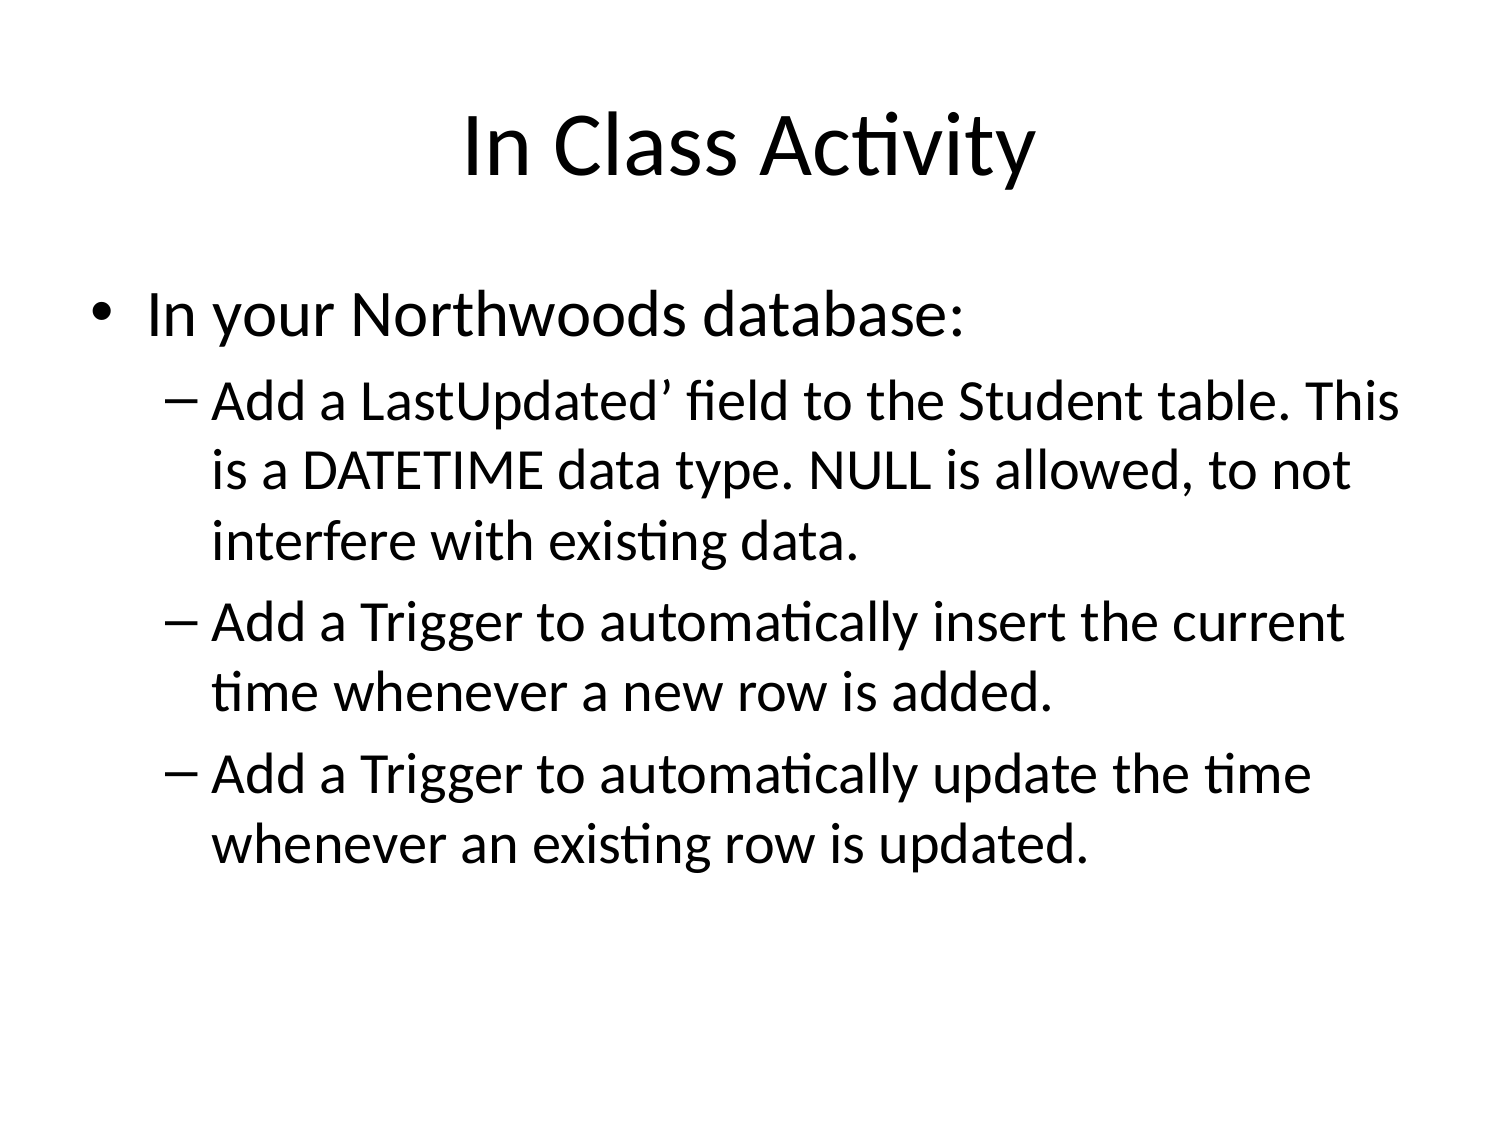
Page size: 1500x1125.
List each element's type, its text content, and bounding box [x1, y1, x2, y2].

title In Class Activity [75, 45, 1425, 233]
list In your Northwoods database: Add a LastUpdated’ field to the Student table. This is a DATETIME data type. NULL is allowed, to not interfere with existing data. Add a Trigger to automatically insert the current time whenever a new row is added. Add a Trigger to automatically update the time whenever an existing row is updated. [75, 262, 1425, 1005]
